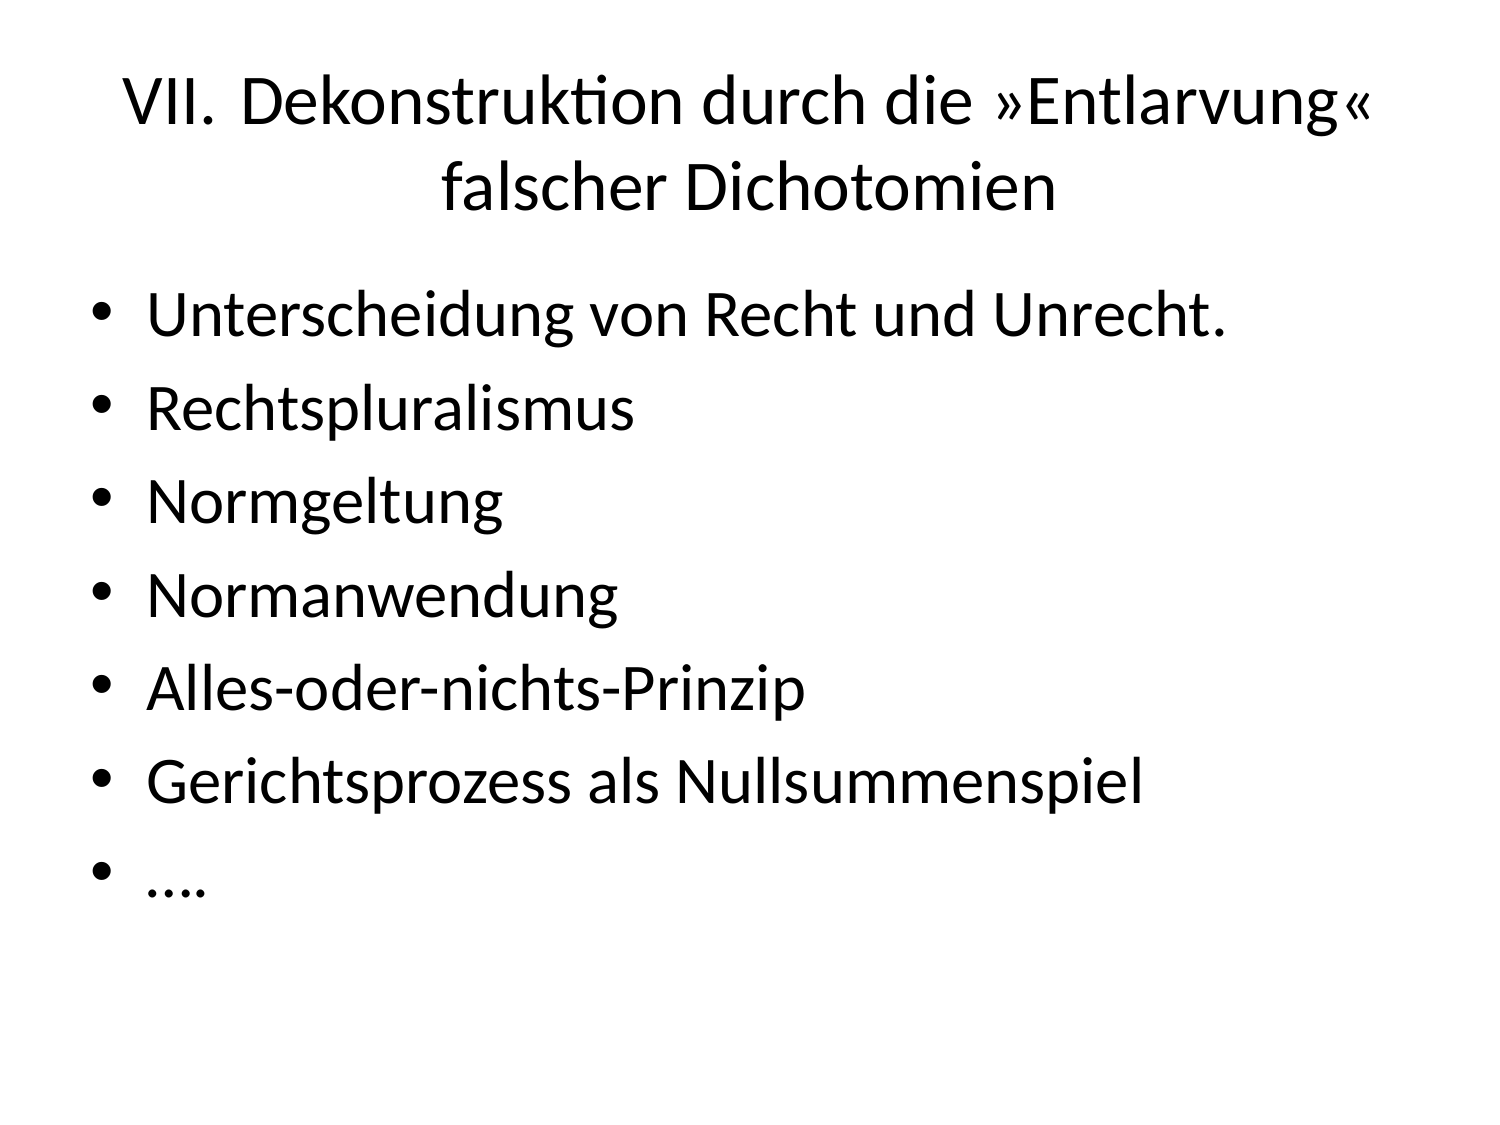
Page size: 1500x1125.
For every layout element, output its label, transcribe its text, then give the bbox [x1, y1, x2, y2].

title VII. Dekonstruktion durch die »Entlarvung« falscher Dichotomien [75, 45, 1425, 233]
list Unterscheidung von Recht und Unrecht. Rechtspluralismus Normgeltung Normanwendung Alles-oder-nichts-Prinzip Gerichtsprozess als Nullsummenspiel …. [75, 262, 1425, 1005]
